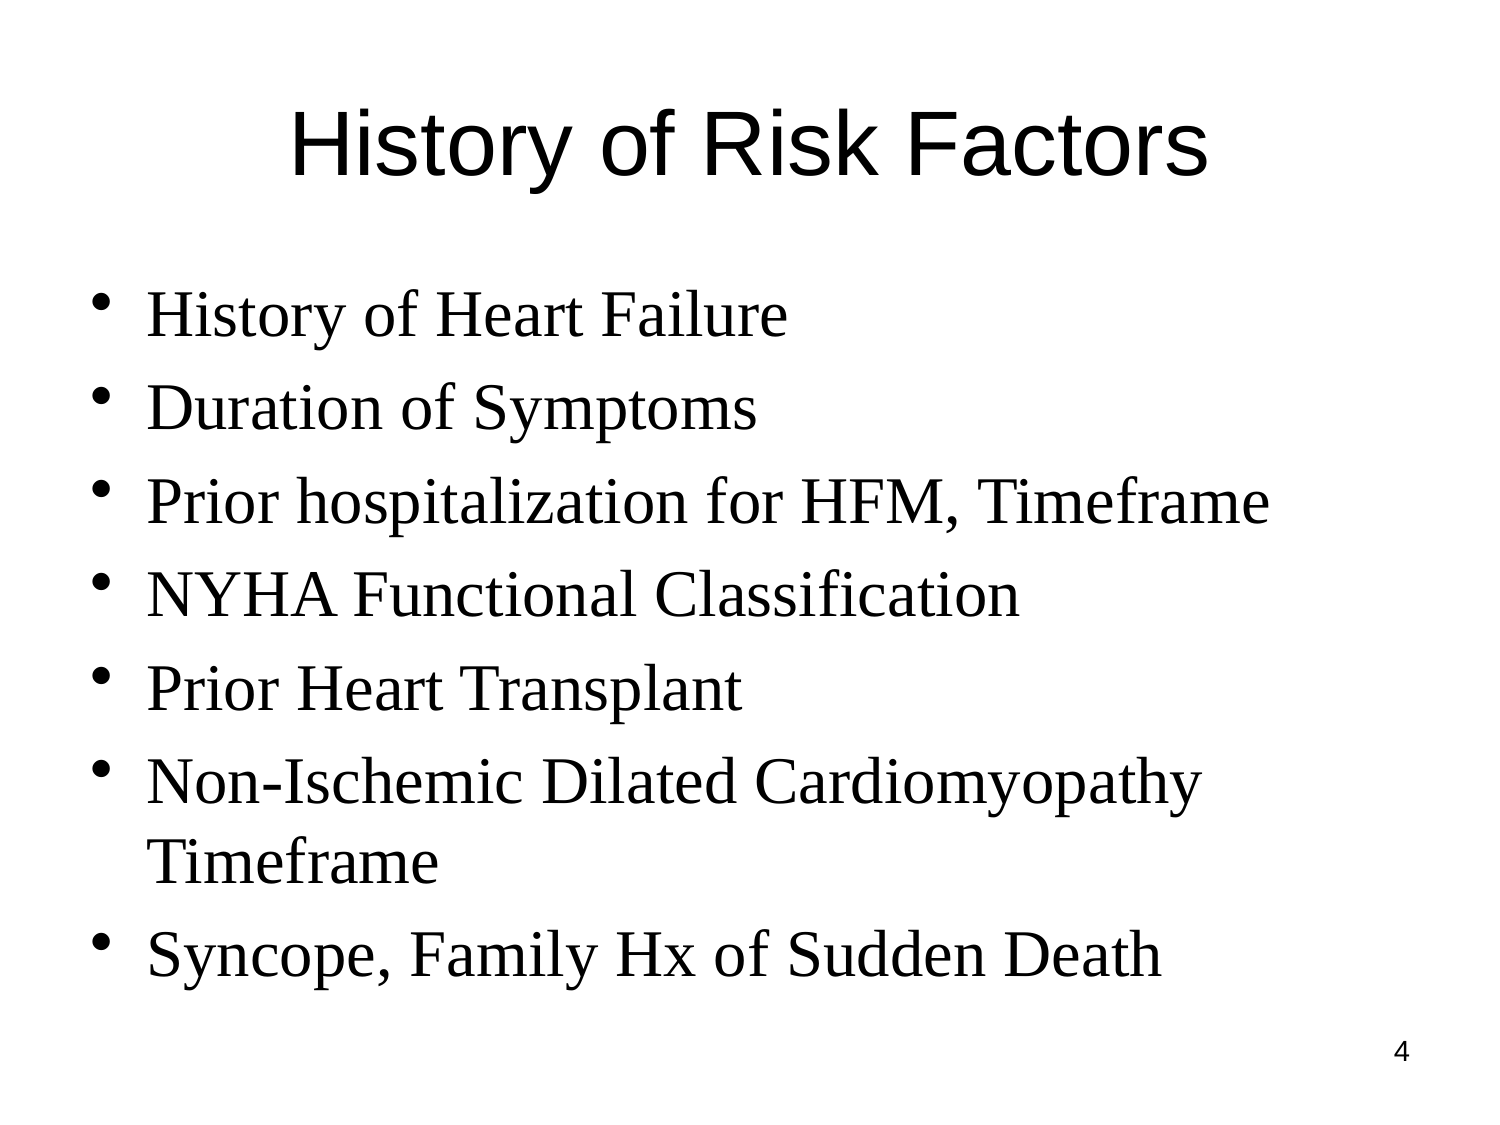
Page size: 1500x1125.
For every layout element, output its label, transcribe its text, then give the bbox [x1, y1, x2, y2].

slide_number 4 [1074, 1024, 1426, 1103]
list History of Heart Failure Duration of Symptoms Prior hospitalization for HFM, Timeframe NYHA Functional Classification Prior Heart Transplant Non-Ischemic Dilated Cardiomyopathy Timeframe Syncope, Family Hx of Sudden Death [74, 262, 1426, 1006]
title History of Risk Factors [74, 44, 1426, 233]
